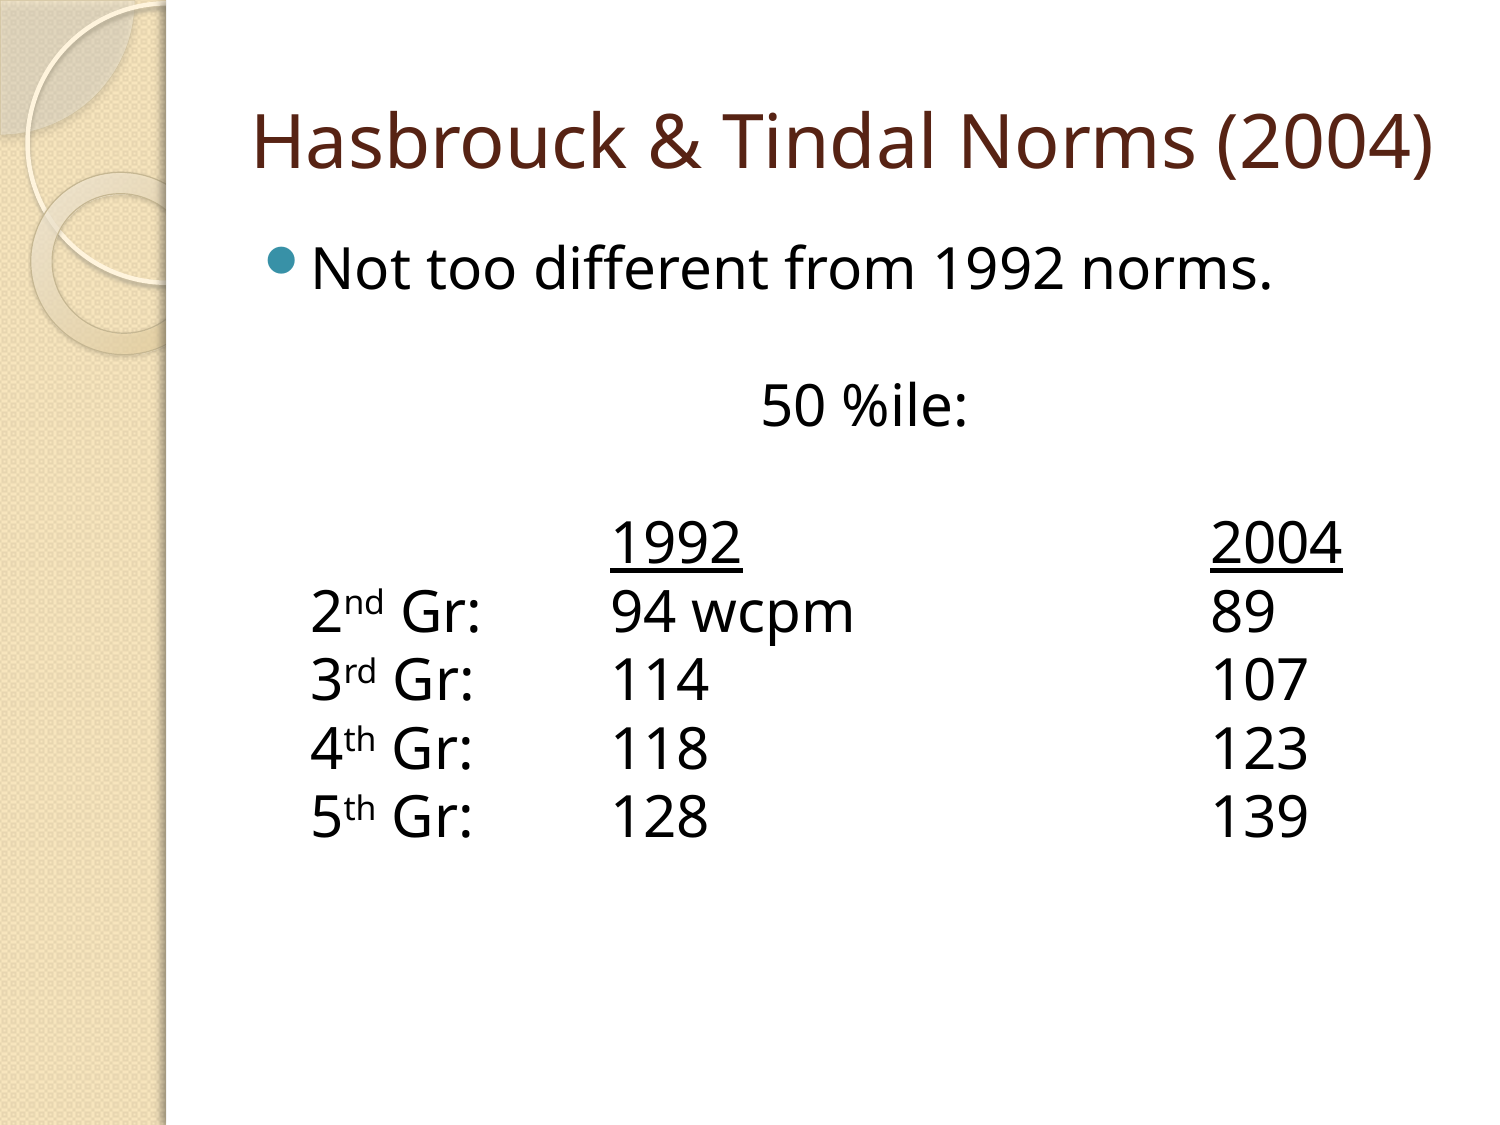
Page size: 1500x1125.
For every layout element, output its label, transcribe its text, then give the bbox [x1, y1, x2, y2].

title Hasbrouck & Tindal Norms (2004) [235, 45, 1466, 233]
list Not too different from 1992 norms. 50 %ile: 1992 2004 2nd Gr: 94 wcpm 89 3rd Gr: 114 107 4th Gr: 118 123 5th Gr: 128 139 [235, 237, 1466, 1026]
